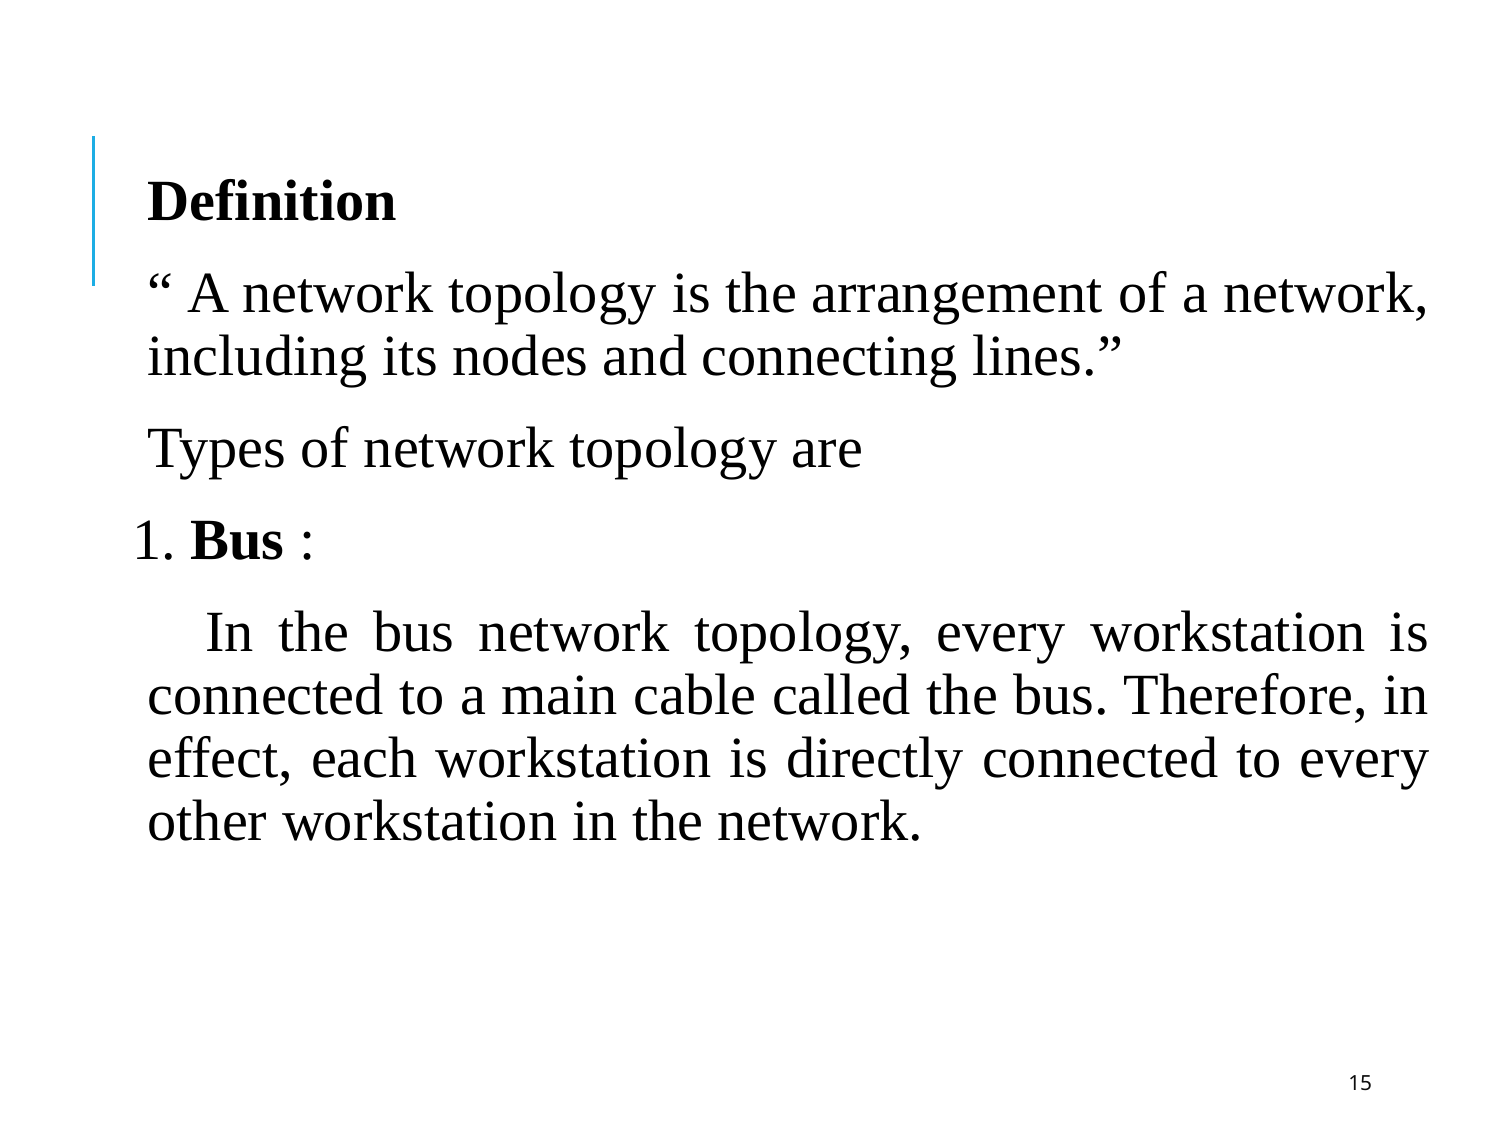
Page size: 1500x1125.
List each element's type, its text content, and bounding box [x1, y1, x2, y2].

list Definition “ A network topology is the arrangement of a network, including its nodes and connecting lines.” Types of network topology are 1. Bus : In the bus network topology, every workstation is connected to a main cable called the bus. Therefore, in effect, each workstation is directly connected to every other workstation in the network. [125, 162, 1438, 1013]
slide_number 15 [1333, 1061, 1454, 1107]
